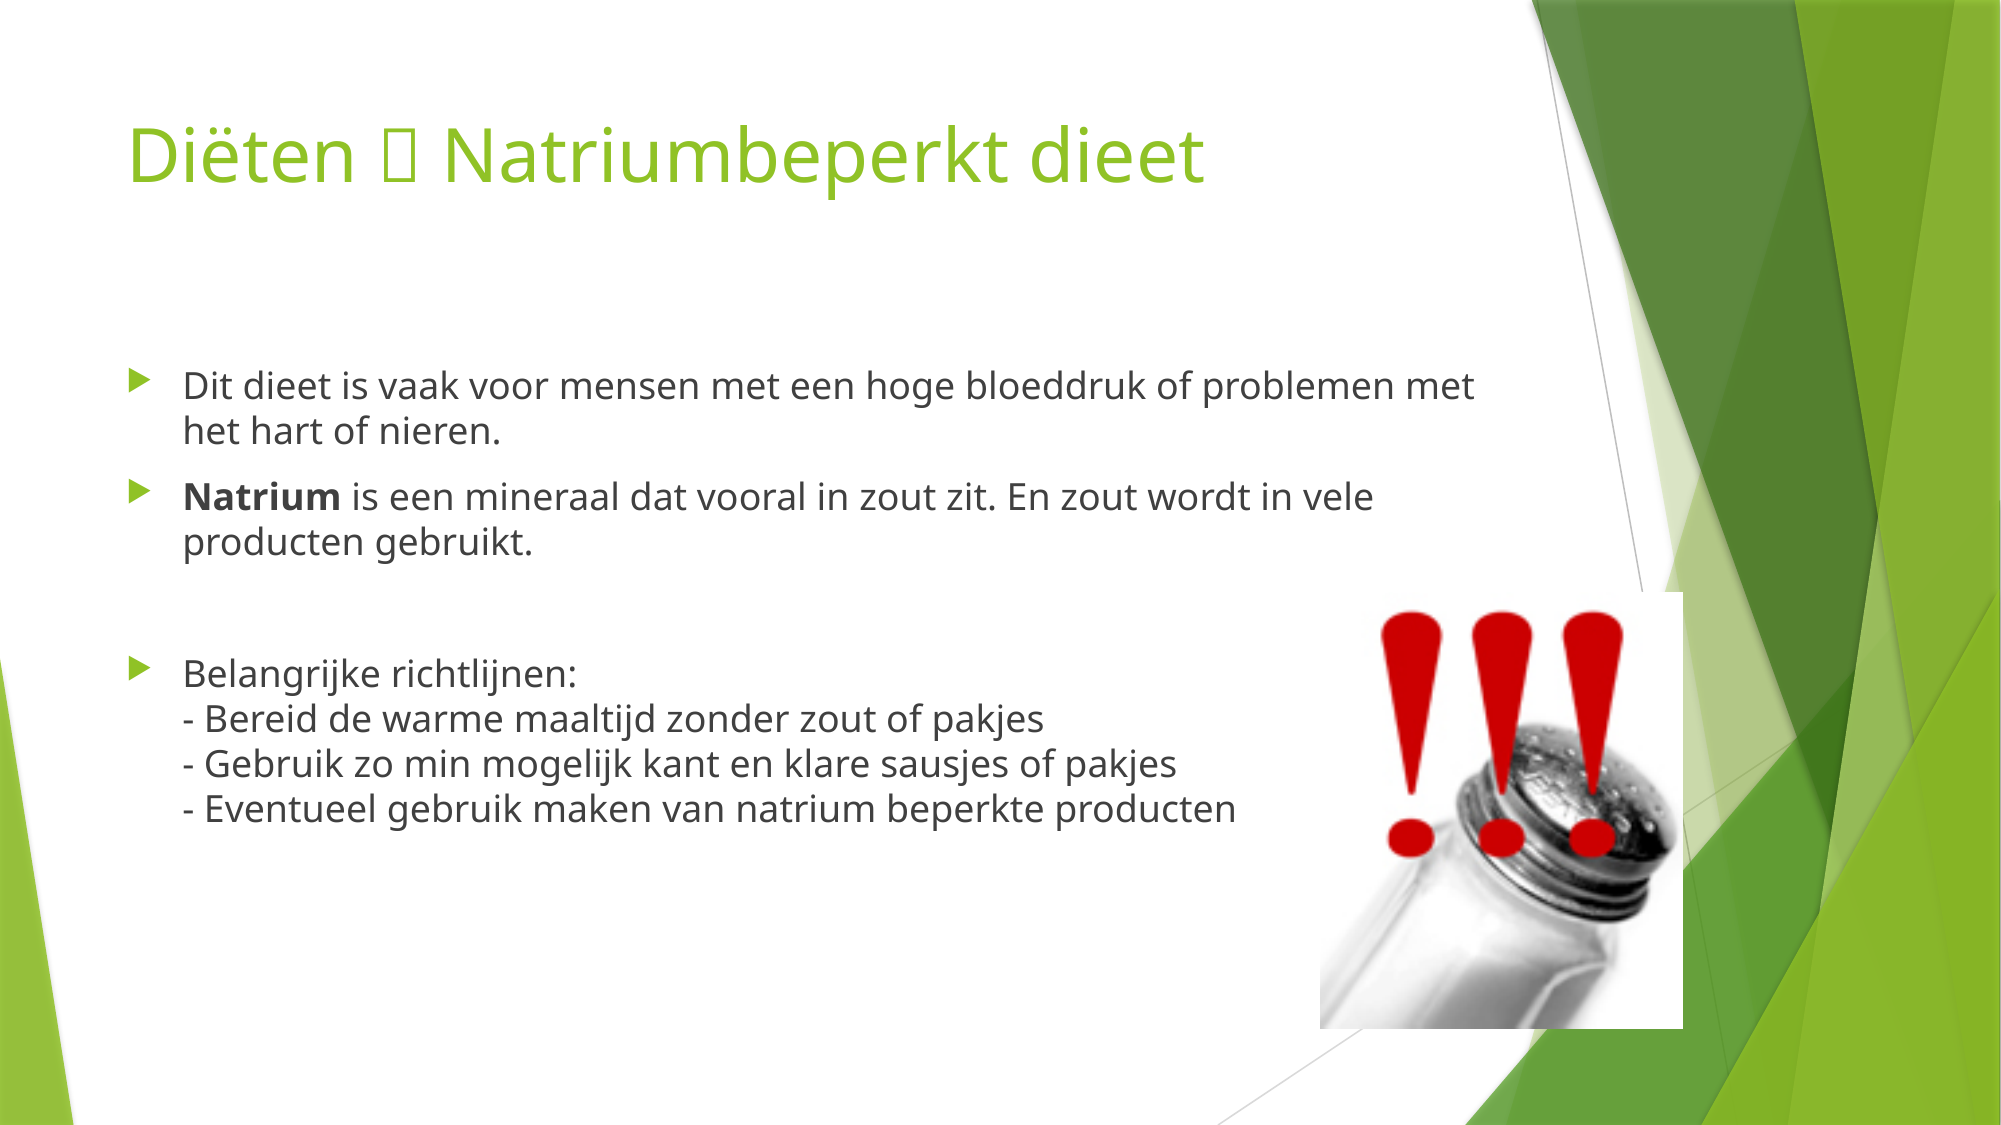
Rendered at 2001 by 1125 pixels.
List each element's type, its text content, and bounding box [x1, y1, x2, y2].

title Diëten  Natriumbeperkt dieet [111, 99, 1522, 317]
picture [1320, 592, 1683, 1030]
list Dit dieet is vaak voor mensen met een hoge bloeddruk of problemen met het hart of nieren. Natrium is een mineraal dat vooral in zout zit. En zout wordt in vele producten gebruikt. Belangrijke richtlijnen: - Bereid de warme maaltijd zonder zout of pakjes - Gebruik zo min mogelijk kant en klare sausjes of pakjes - Eventueel gebruik maken van natrium beperkte producten [111, 354, 1522, 992]
